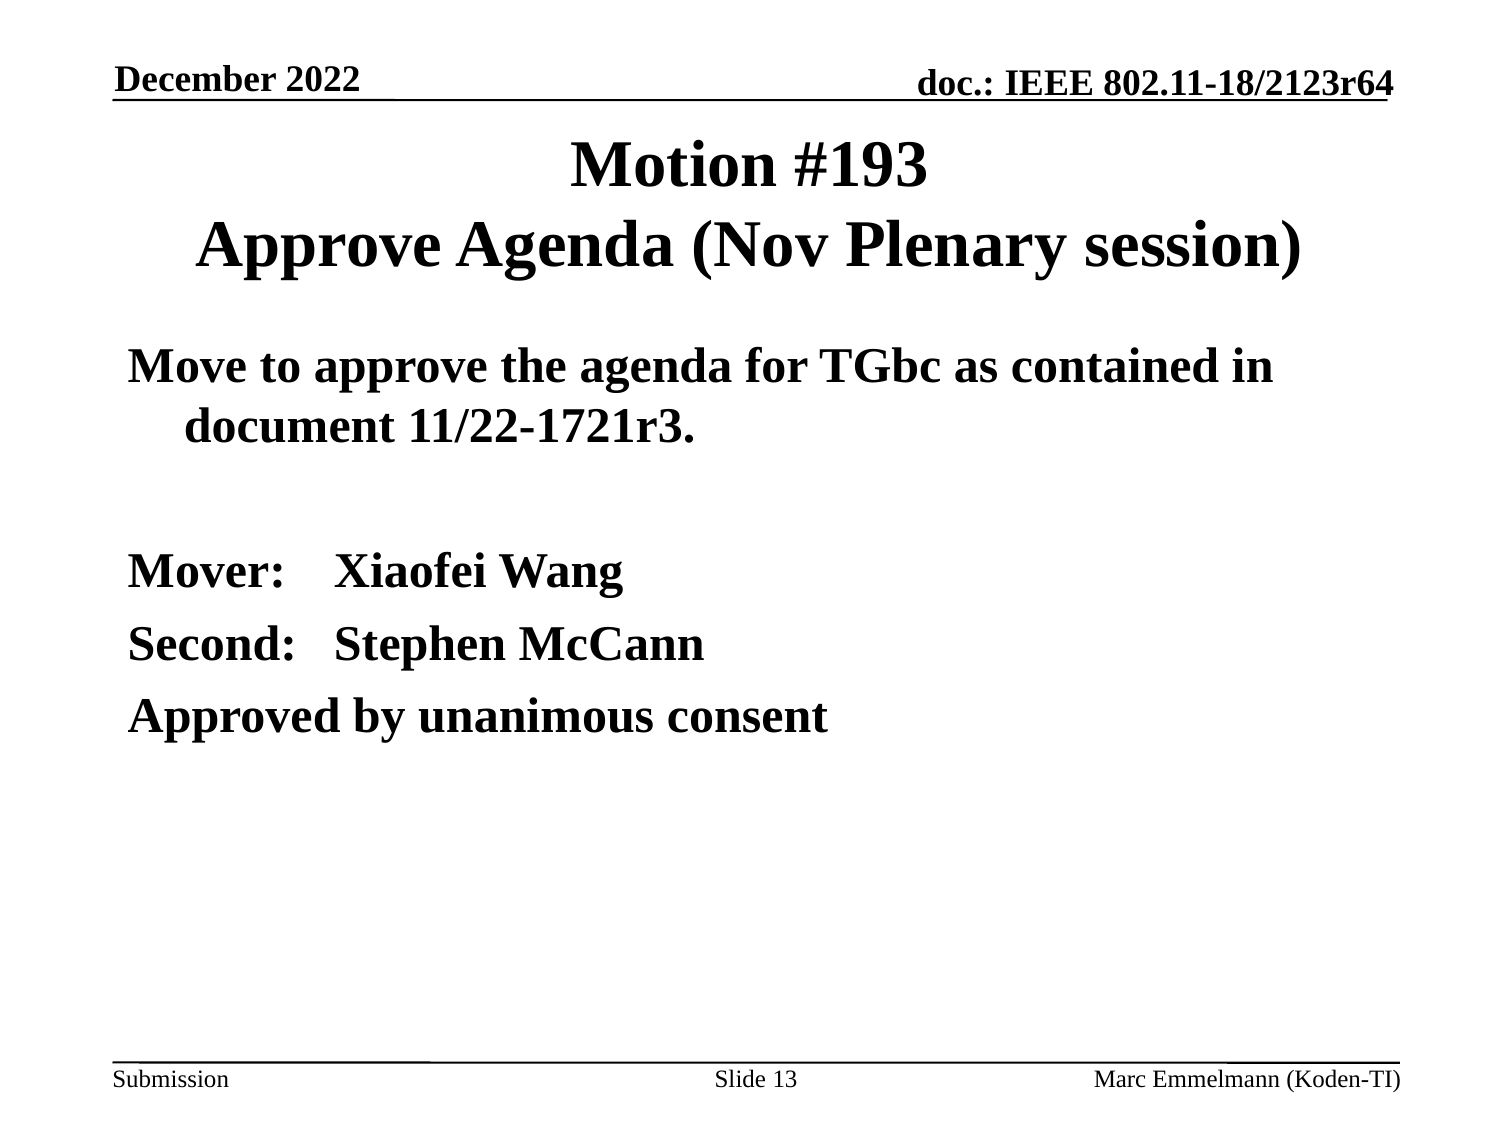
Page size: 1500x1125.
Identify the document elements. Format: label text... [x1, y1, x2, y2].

slide_number Slide 13 [712, 1061, 800, 1123]
title Motion #193 Approve Agenda (Nov Plenary session) [112, 112, 1388, 288]
list Move to approve the agenda for TGbc as contained in document 11/22-1721r3. Mover: Xiaofei Wang Second: Stephen McCann Approved by unanimous consent [112, 324, 1388, 1000]
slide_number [114, 54, 423, 100]
footer Marc Emmelmann (Koden-TI) [878, 1061, 1402, 1093]
